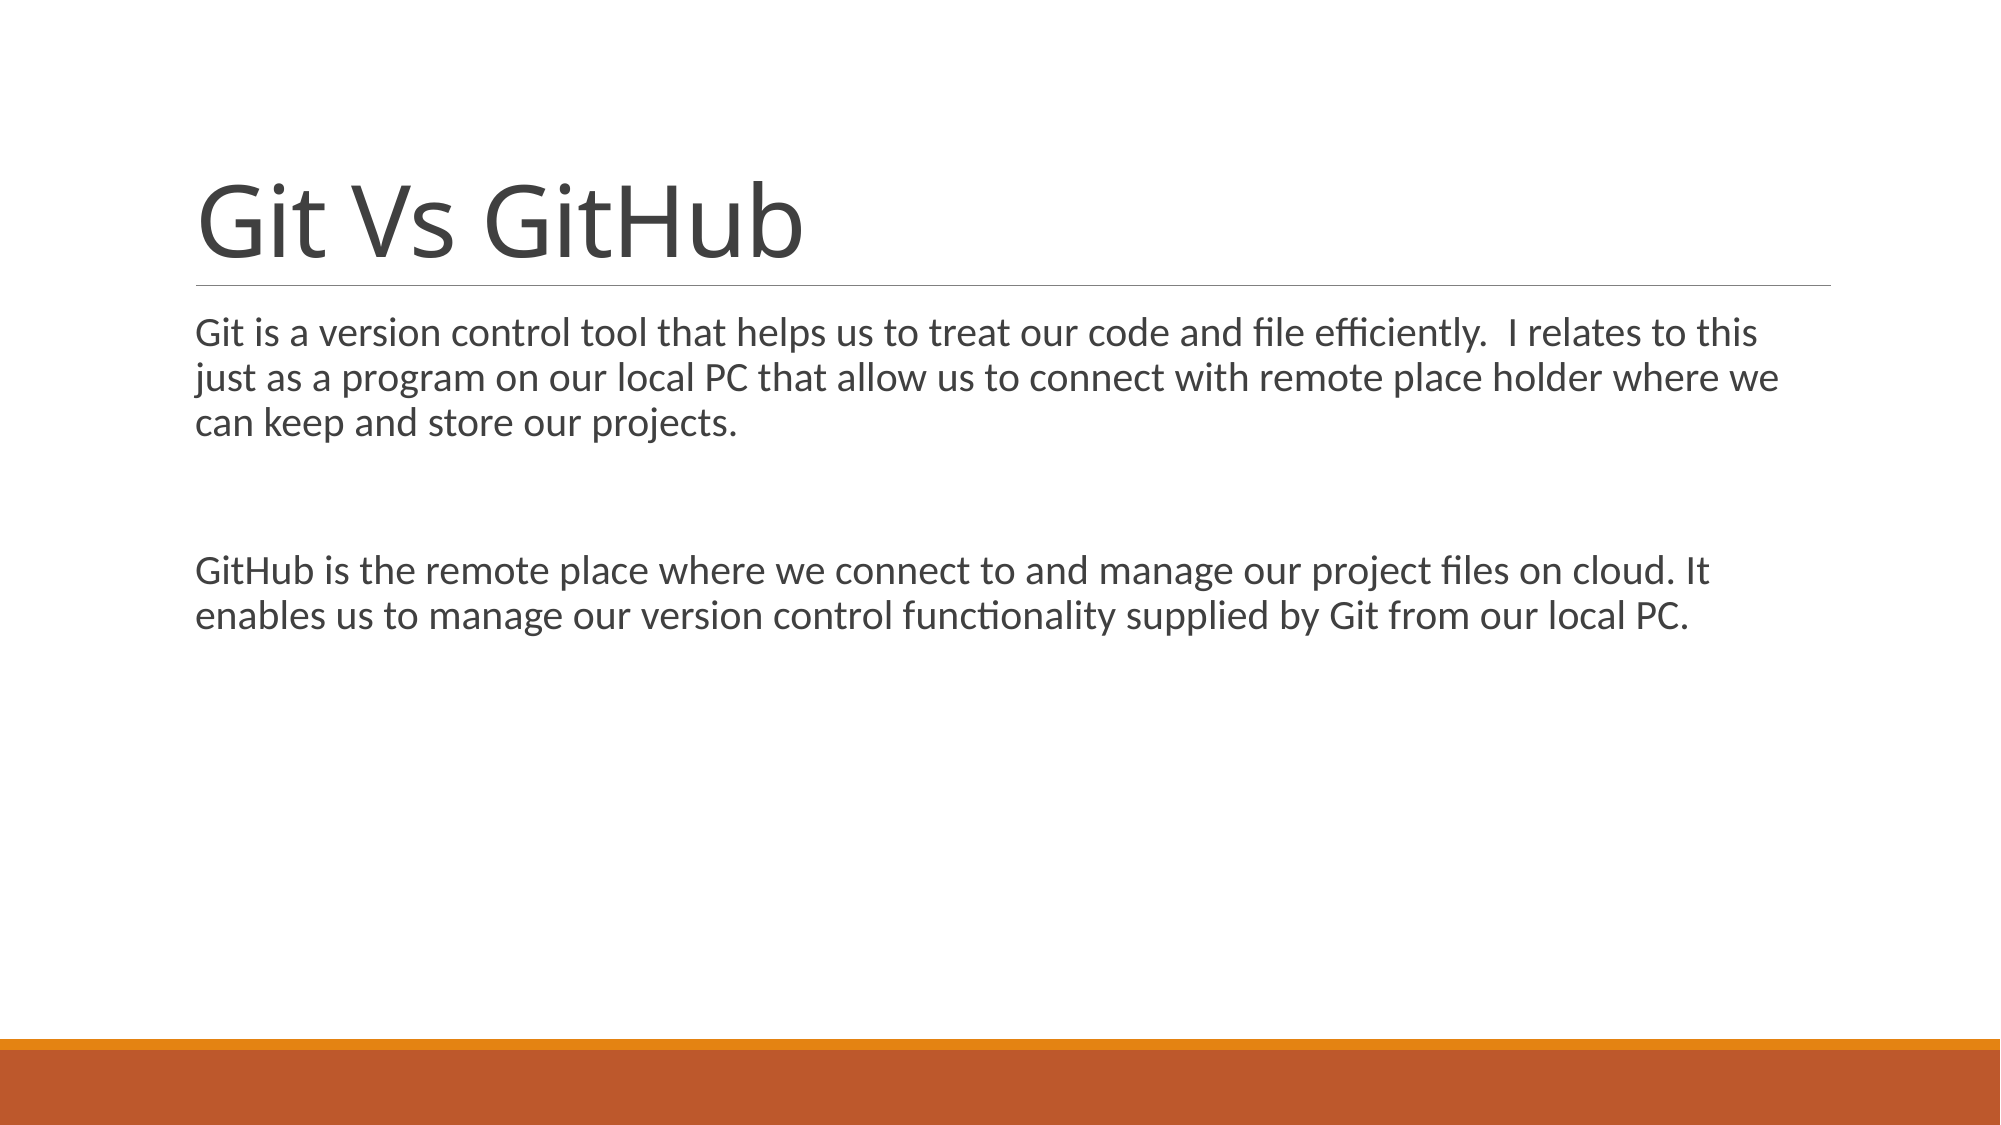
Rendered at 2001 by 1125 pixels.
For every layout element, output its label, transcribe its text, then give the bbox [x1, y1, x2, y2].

list Git is a version control tool that helps us to treat our code and file efficiently. I relates to this just as a program on our local PC that allow us to connect with remote place holder where we can keep and store our projects. GitHub is the remote place where we connect to and manage our project files on cloud. It enables us to manage our version control functionality supplied by Git from our local PC. [180, 302, 1830, 963]
title Git Vs GitHub [180, 47, 1830, 285]
